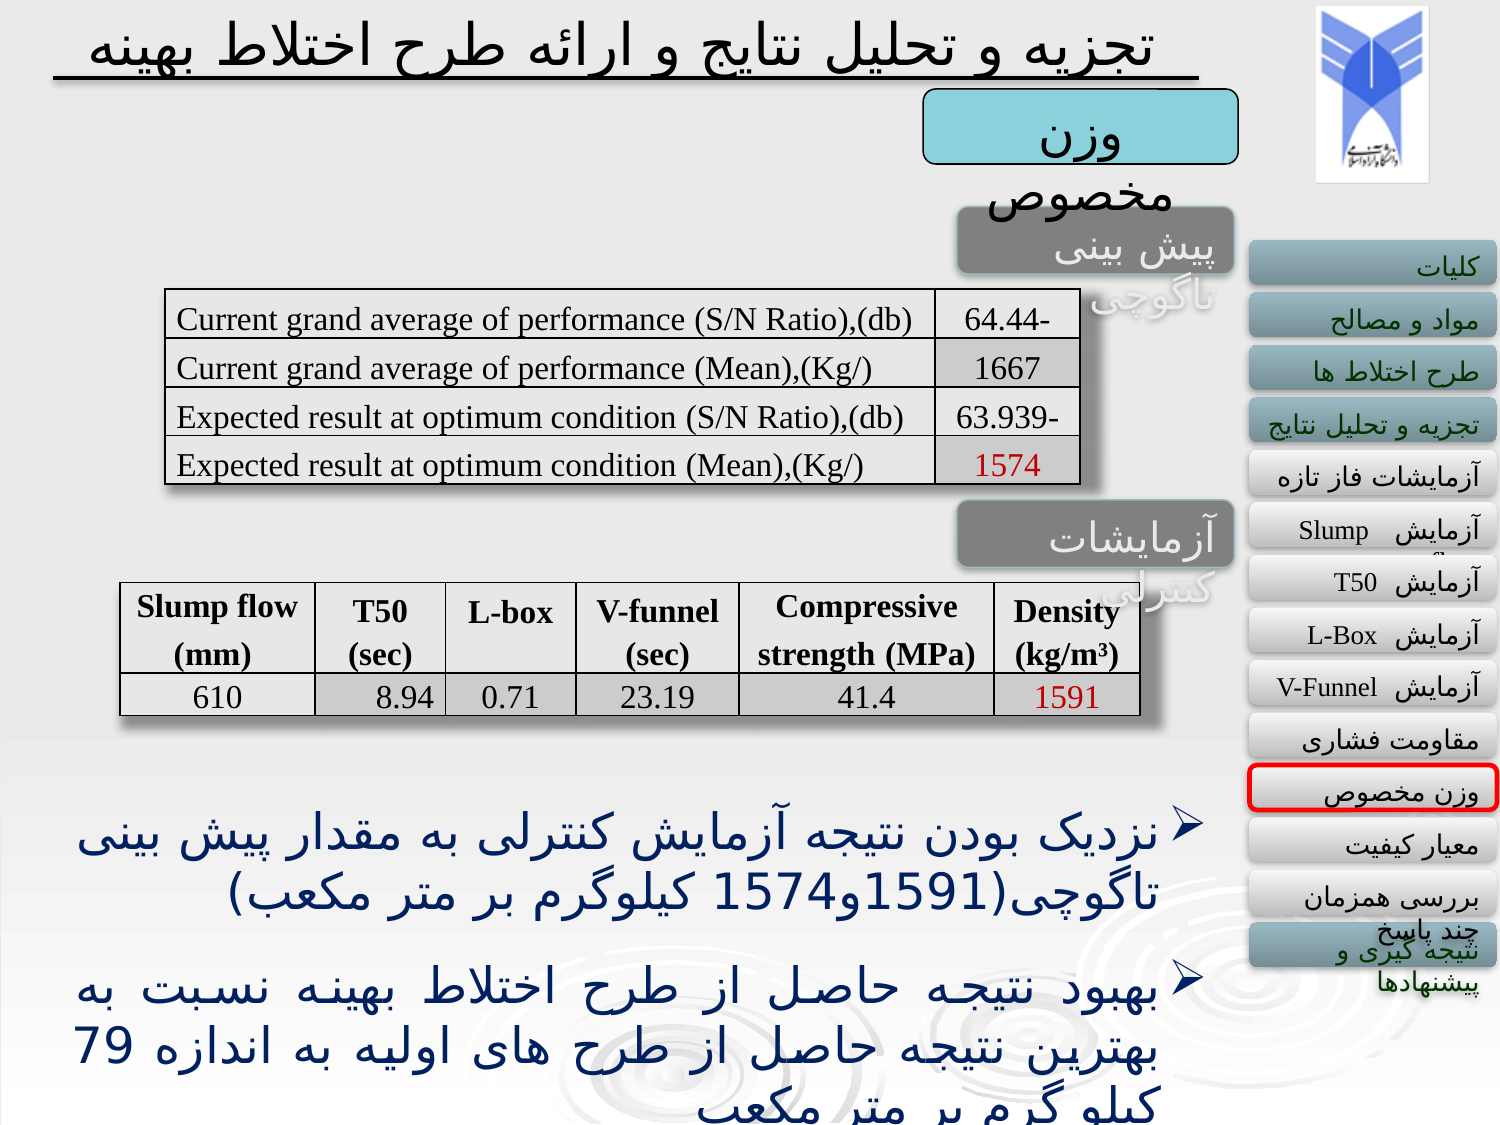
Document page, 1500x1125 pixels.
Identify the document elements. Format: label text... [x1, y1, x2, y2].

text_box پیش بینی تاگوچی [956, 205, 1236, 275]
text_box طرح اختلاط ها [1249, 344, 1497, 390]
table_header Slump flow (mm) [121, 583, 314, 672]
text_box آزمایشات فاز تازه [1249, 449, 1497, 495]
table_cell 41.4 [740, 674, 993, 715]
text_box آزمایش T50 [1249, 554, 1497, 600]
text_box نزدیک بودن نتیجه آزمایش کنترلی به مقدار پیش بینی تاگوچی(1591و1574 کیلوگرم بر متر مکعب) [0, 792, 1223, 927]
text_box نتیجه گیری و پیشنهادها [1249, 923, 1497, 968]
text_box آزمايش Slump flow [1249, 502, 1497, 548]
table_cell 0.71 [446, 674, 575, 715]
text_box آزمايش L-Box [1249, 607, 1497, 653]
table_cell 23.19 [577, 674, 738, 715]
text_box وزن مخصوص [923, 88, 1239, 164]
text_box بررسی همزمان چند پاسخ [1249, 869, 1497, 915]
picture [1316, 6, 1432, 185]
text_box تجزیه و تحلیل نتایج [1249, 397, 1497, 443]
table_header T50 (sec) [316, 583, 445, 672]
text_box وزن مخصوص [1249, 764, 1497, 810]
table_header Compressive strength (MPa) [740, 583, 993, 672]
text_box مواد و مصالح [1249, 292, 1497, 338]
text_box بهبود نتیجه حاصل از طرح اختلاط بهینه نسبت به بهترین نتیجه حاصل از طرح های اولیه به اندازه 79 کیلو گرم بر متر مکعب [53, 945, 1223, 1125]
text_box آزمایشات کنترلی [956, 499, 1236, 569]
table_header V-funnel (sec) [577, 583, 738, 672]
text_box مقاومت فشاری [1249, 713, 1497, 758]
subtitle تجزیه و تحلیل نتایج و ارائه طرح اختلاط بهینه [0, 0, 1246, 1125]
text_box معیار کیفیت [1249, 817, 1497, 863]
table_header L-box [446, 583, 575, 672]
table_cell 1591 [995, 674, 1139, 715]
text_box کلیات [1249, 239, 1497, 285]
table_cell 610 [121, 674, 314, 715]
table_header Density (kg/m³) [995, 583, 1139, 672]
table_cell 8.94 [316, 674, 445, 715]
text_box آزمايش V-Funnel [1249, 660, 1497, 705]
